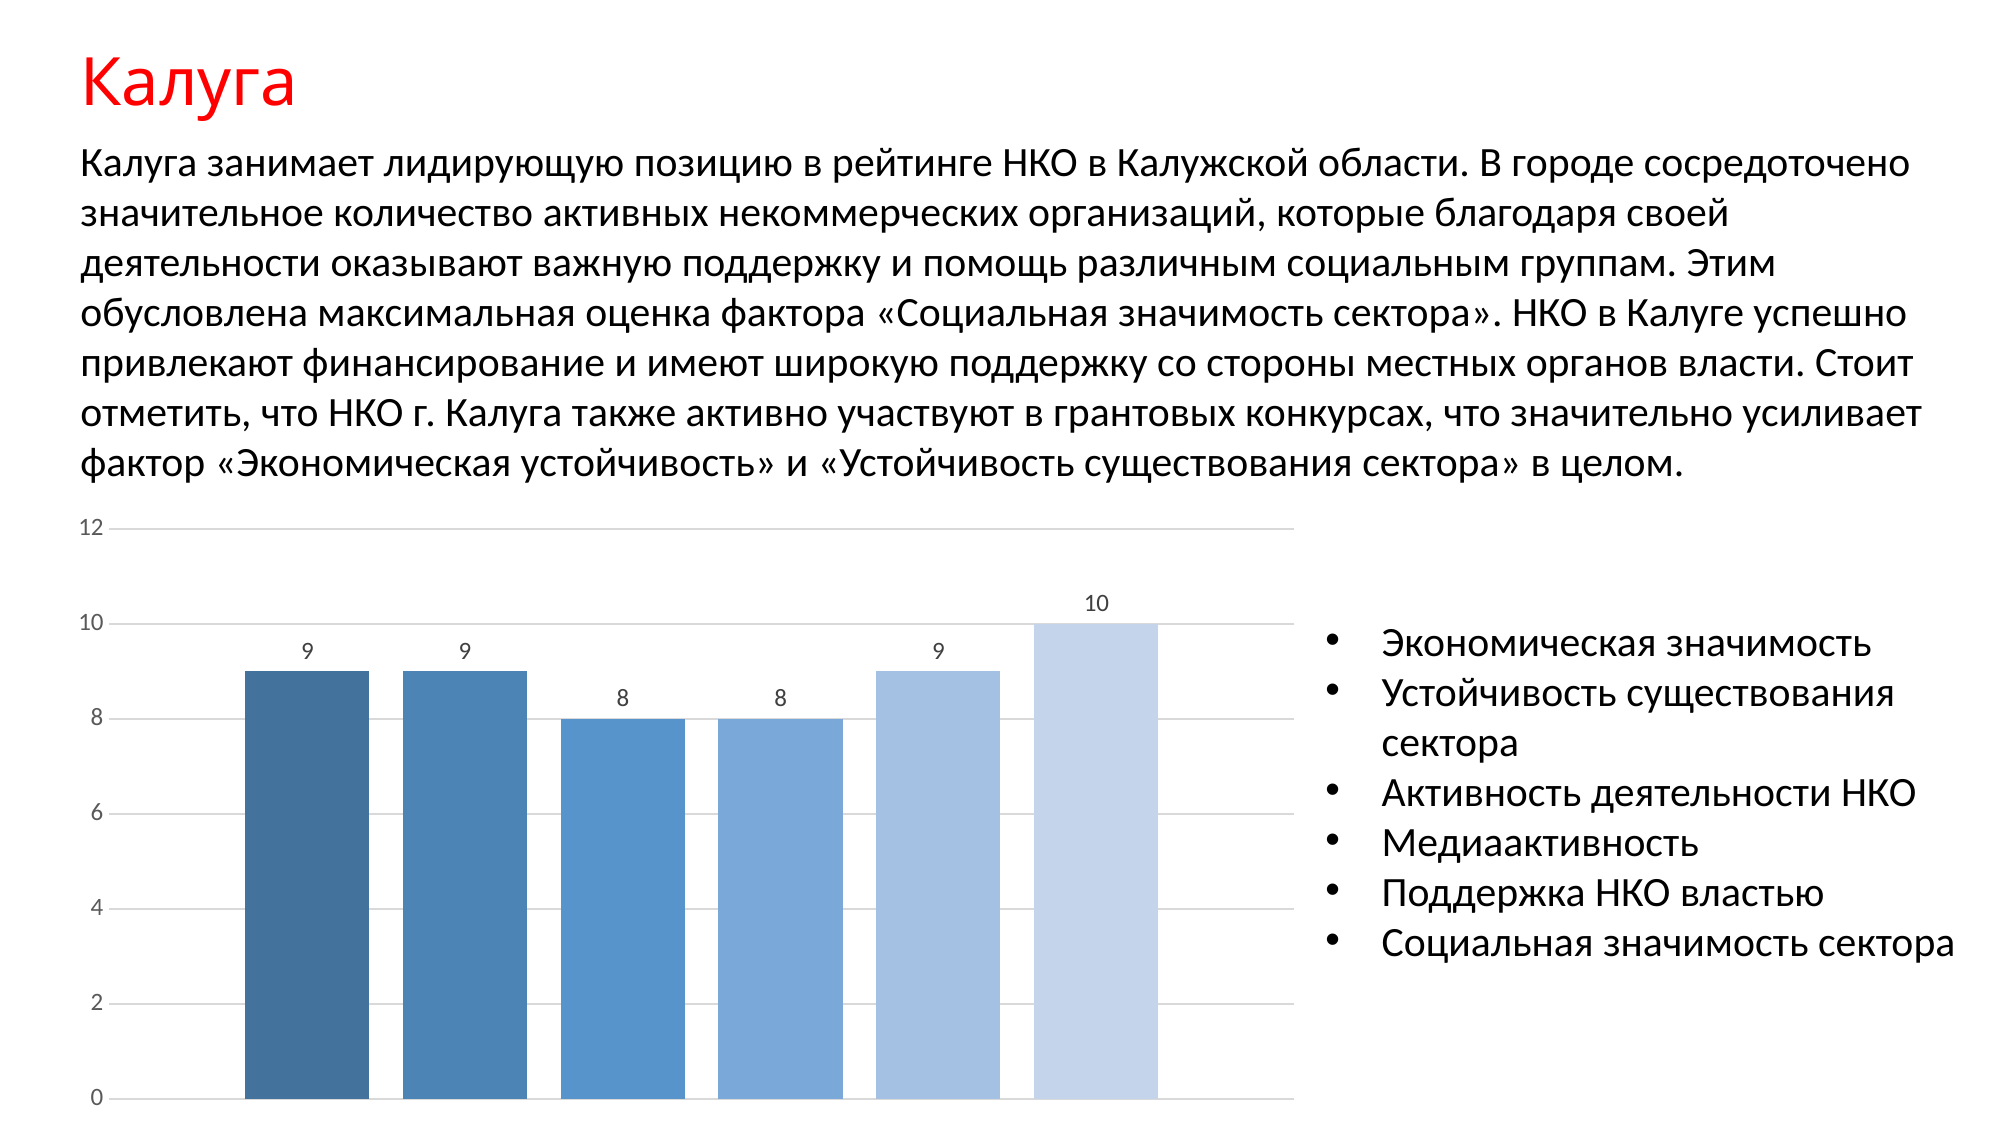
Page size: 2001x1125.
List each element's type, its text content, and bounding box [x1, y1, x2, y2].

text_box Калуга [65, 31, 771, 127]
chart [65, 457, 1311, 1125]
text_box Калуга занимает лидирующую позицию в рейтинге НКО в Калужской области. В городе сосредоточено значительное количество активных некоммерческих организаций, которые благодаря своей деятельности оказывают важную поддержку и помощь различным социальным группам. Этим обусловлена максимальная оценка фактора «Социальная значимость сектора». НКО в Калуге успешно привлекают финансирование и имеют широкую поддержку со стороны местных органов власти. Стоит отметить, что НКО г. Калуга также активно участвуют в грантовых конкурсах, что значительно усиливает фактор «Экономическая устойчивость» и «Устойчивость существования сектора» в целом. [65, 127, 1977, 493]
text_box Экономическая значимость Устойчивость существования сектора Активность деятельности НКО Медиаактивность Поддержка НКО властью Социальная значимость сектора [1311, 606, 2000, 972]
